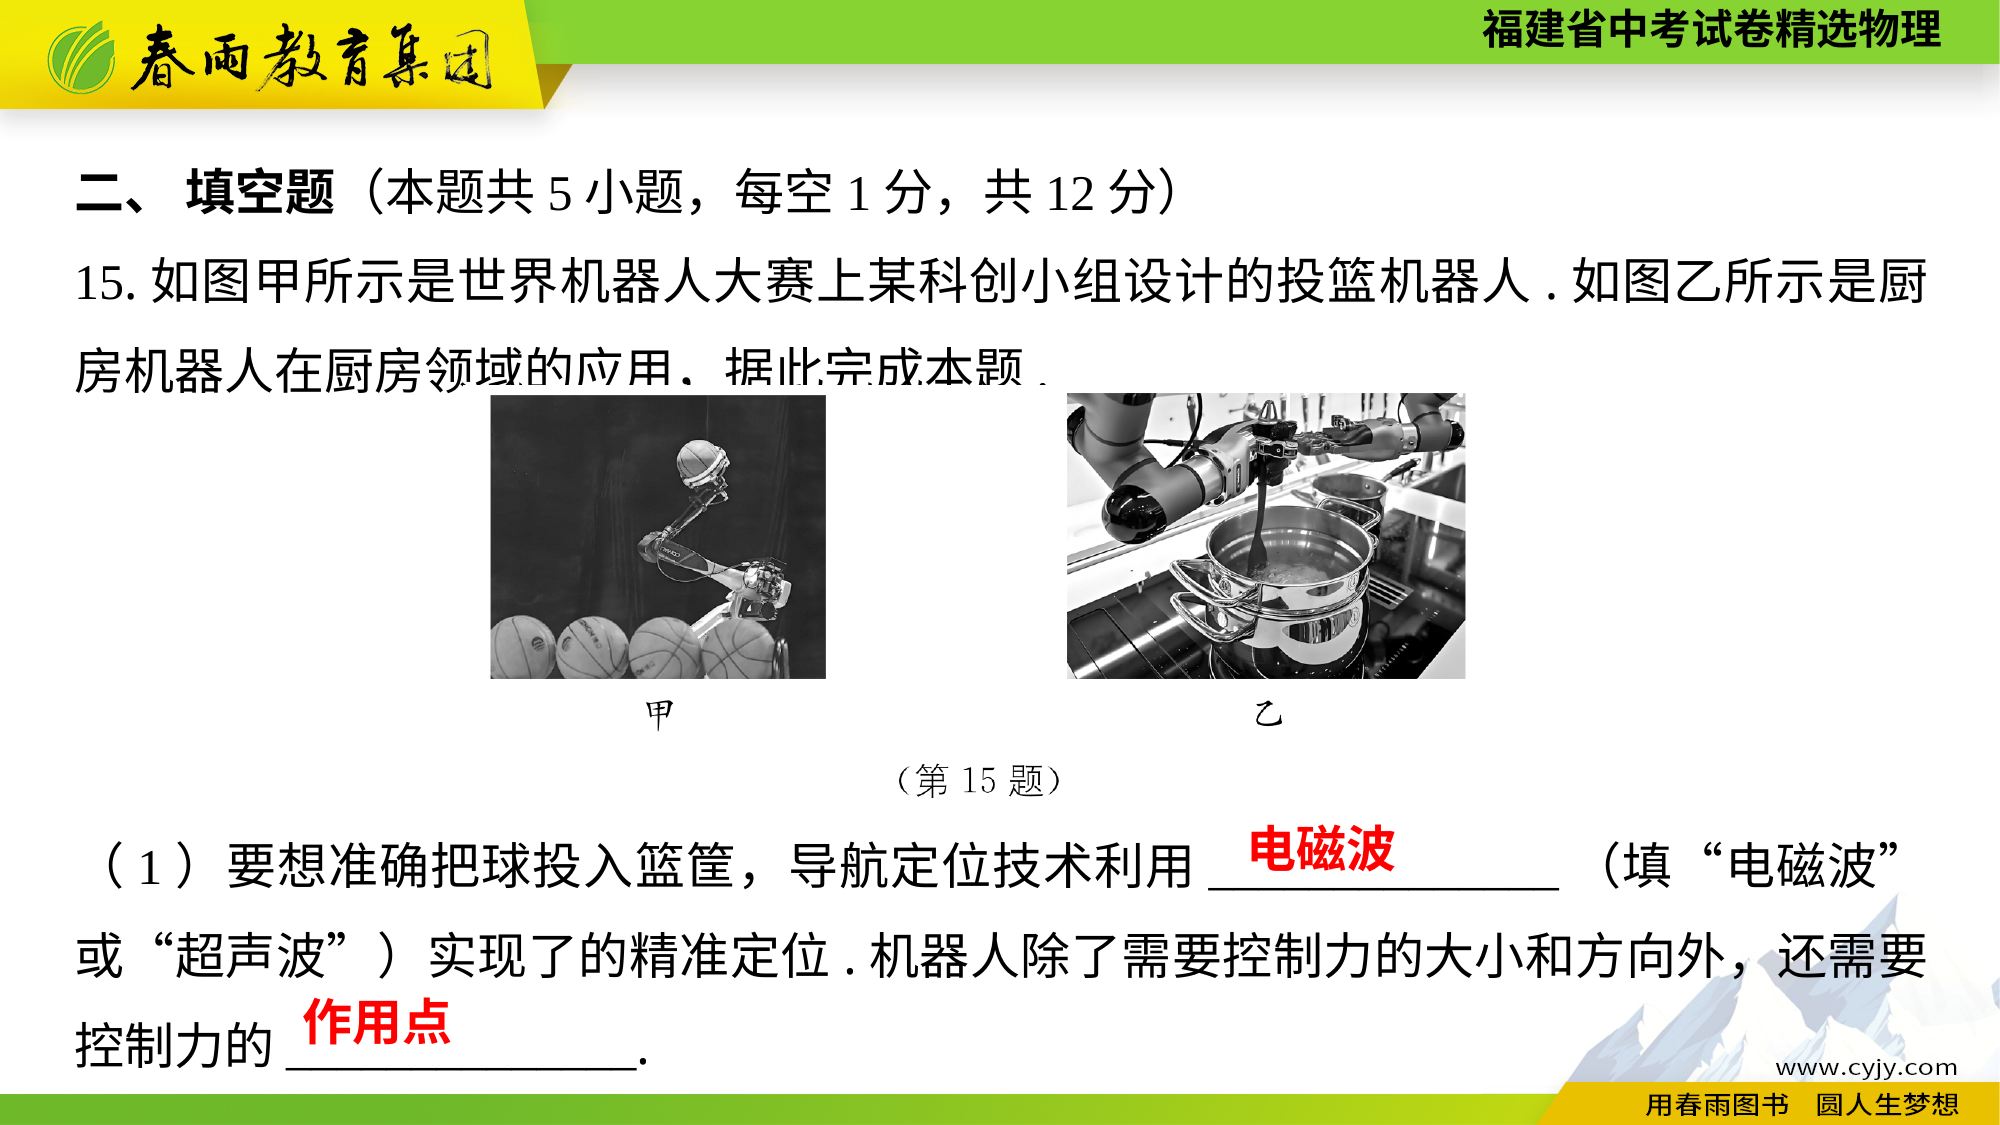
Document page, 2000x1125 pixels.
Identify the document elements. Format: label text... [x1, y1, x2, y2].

list 二、 填空题（本题共5小题，每空1分，共12分） 15.如图甲所示是世界机器人大赛上某科创小组设计的投篮机器人.如图乙所示是厨房机器人在厨房领域的应用，据此完成本题. （1）要想准确把球投入篮筐，导航定位技术利用______________（填“电磁波”或“超声波”）实现了的精准定位.机器人除了需要控制力的大小和方向外，还需要控制力的______________. [59, 122, 1944, 1092]
text_box 电磁波 [1181, 810, 1412, 886]
picture [0, 0, 2000, 1125]
text_box 作用点 [287, 982, 468, 1058]
